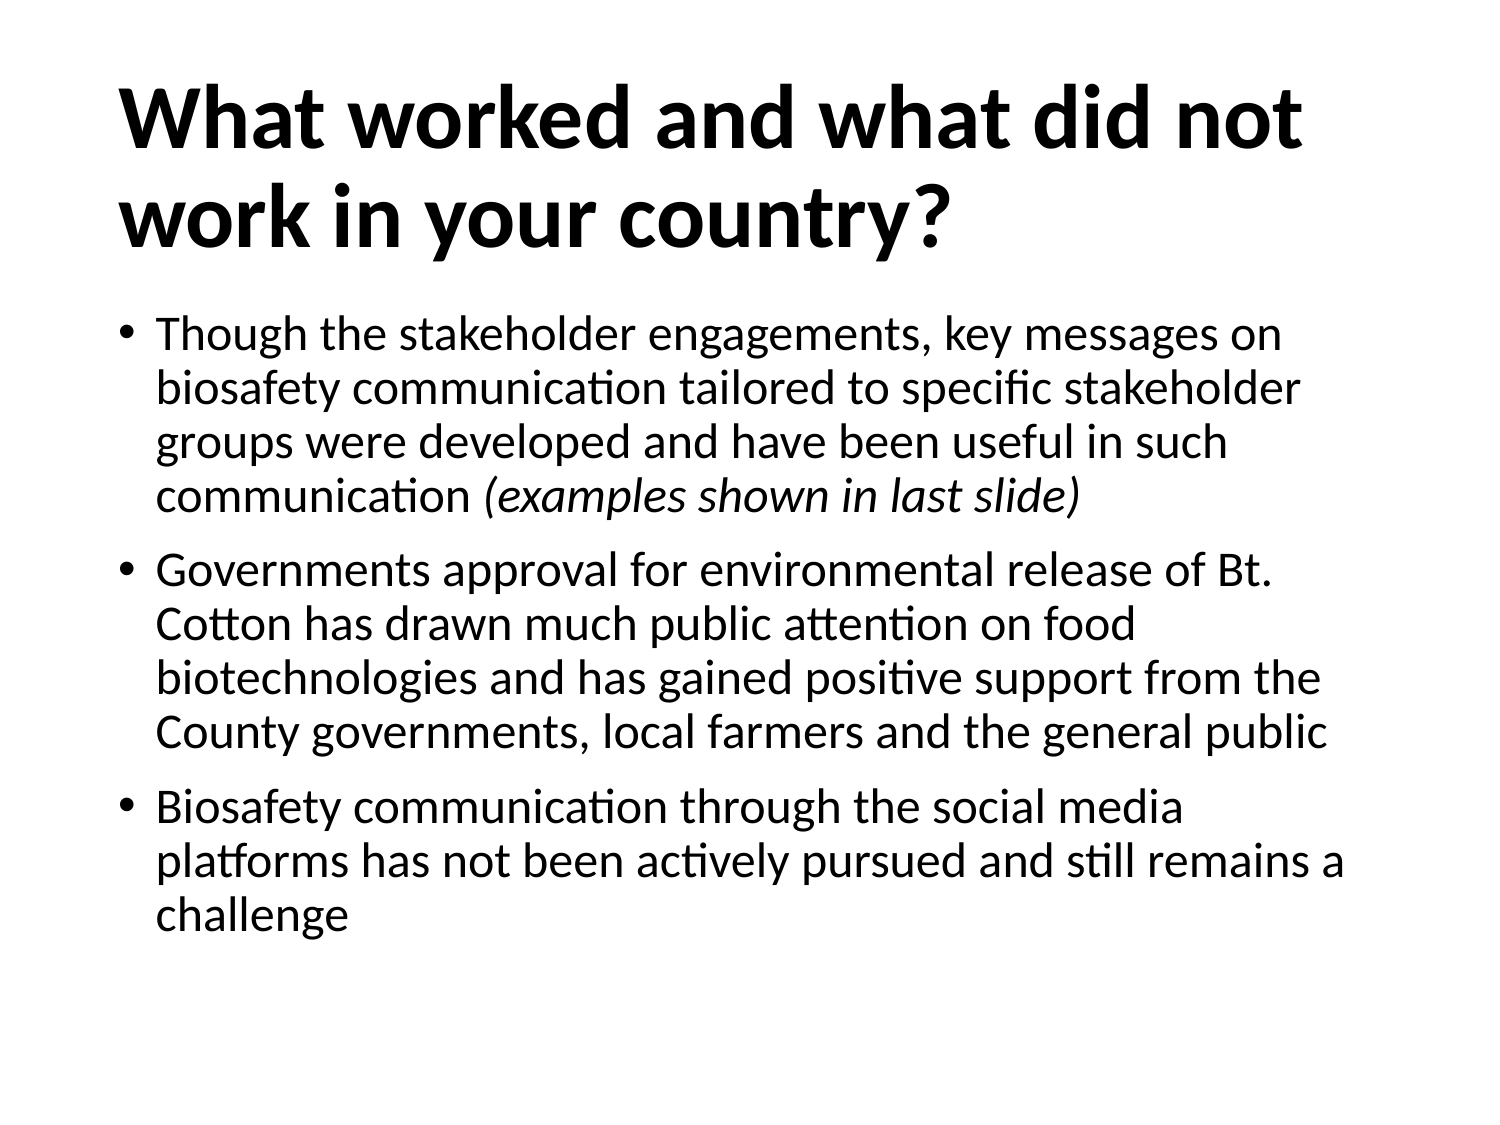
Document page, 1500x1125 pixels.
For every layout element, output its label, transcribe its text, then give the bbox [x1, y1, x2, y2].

title What worked and what did not work in your country? [103, 59, 1397, 278]
list Though the stakeholder engagements, key messages on biosafety communication tailored to specific stakeholder groups were developed and have been useful in such communication (examples shown in last slide) Governments approval for environmental release of Bt. Cotton has drawn much public attention on food biotechnologies and has gained positive support from the County governments, local farmers and the general public Biosafety communication through the social media platforms has not been actively pursued and still remains a challenge [103, 299, 1397, 1048]
